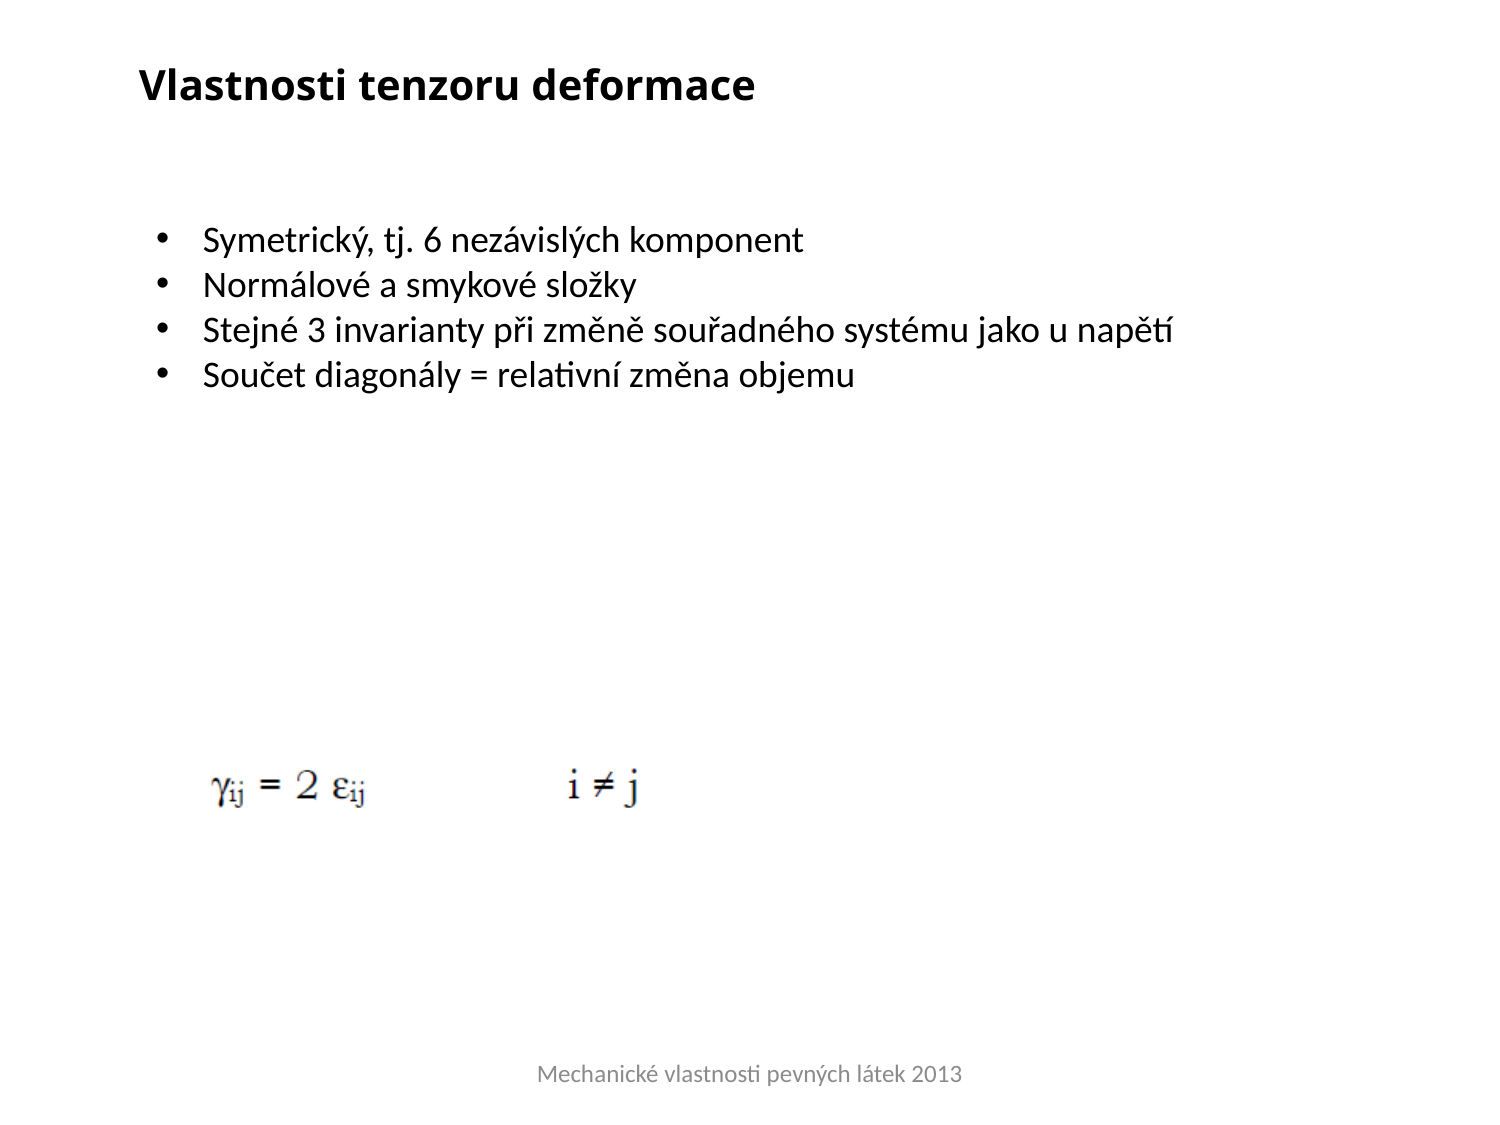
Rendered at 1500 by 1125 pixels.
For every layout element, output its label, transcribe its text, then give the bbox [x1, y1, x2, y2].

footer Mechanické vlastnosti pevných látek 2013 [512, 1042, 988, 1103]
text_box Symetrický, tj. 6 nezávislých komponent Normálové a smykové složky Stejné 3 invarianty při změně souřadného systému jako u napětí Součet diagonály = relativní změna objemu [141, 208, 1190, 403]
text_box Vlastnosti tenzoru deformace [123, 51, 833, 116]
picture [191, 722, 669, 849]
